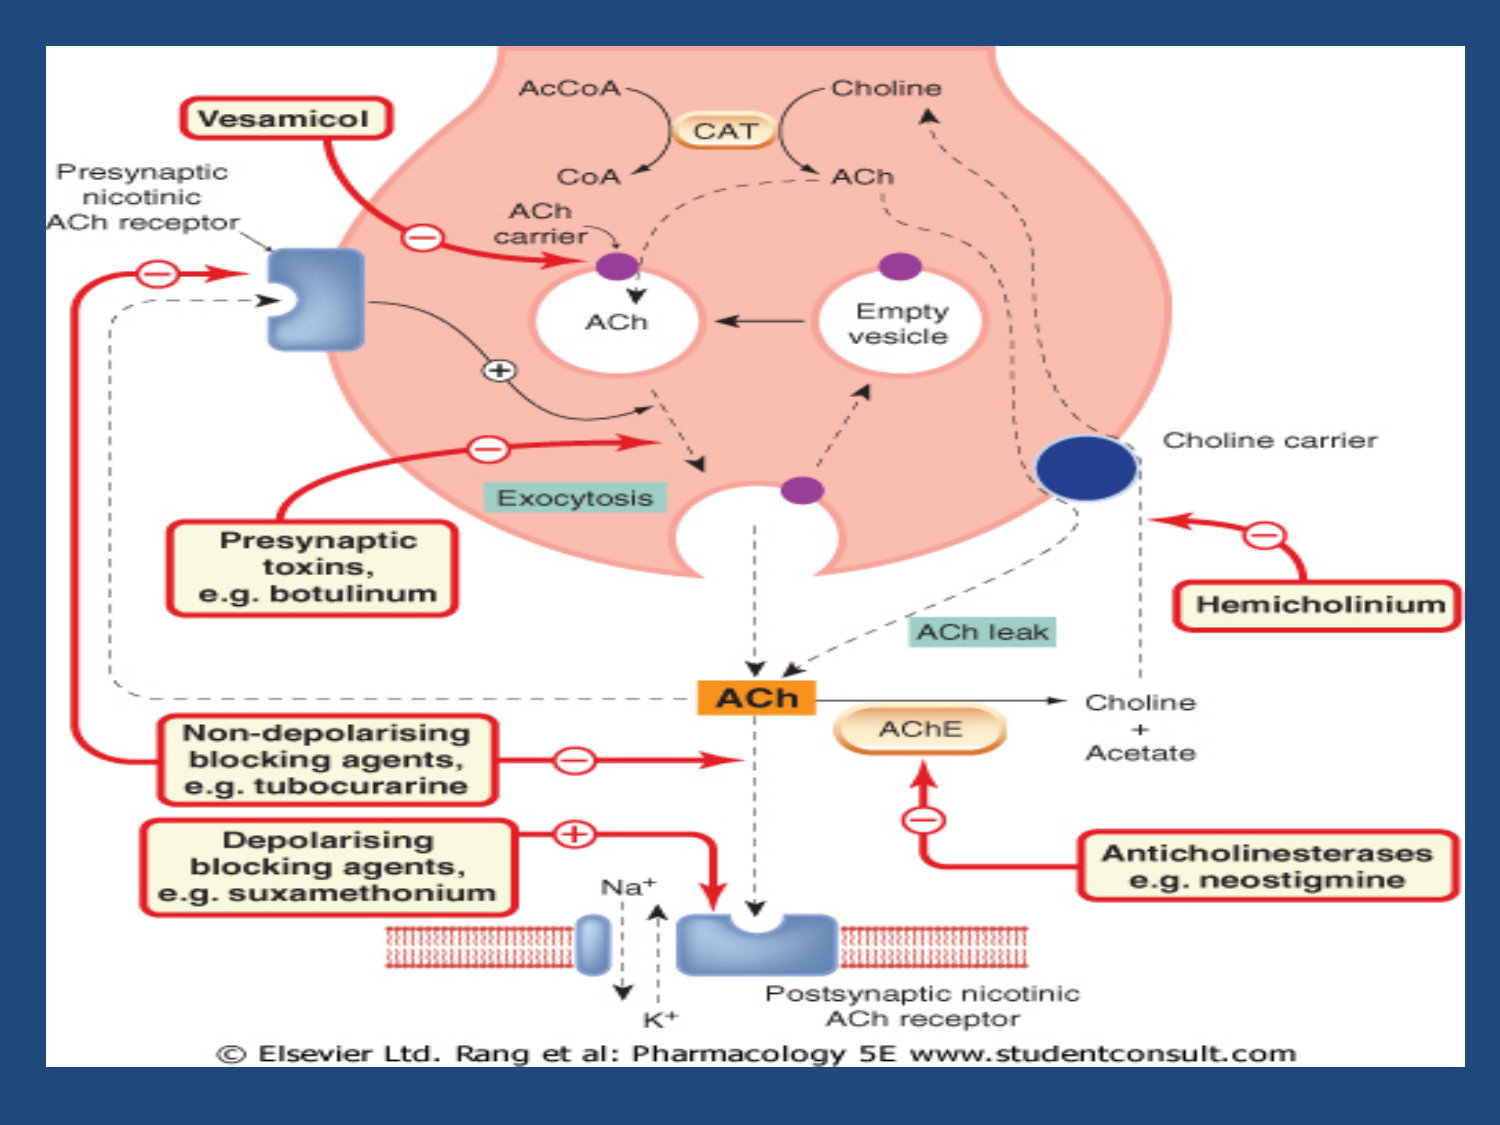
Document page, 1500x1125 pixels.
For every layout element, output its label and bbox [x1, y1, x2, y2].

picture [46, 46, 1466, 1067]
